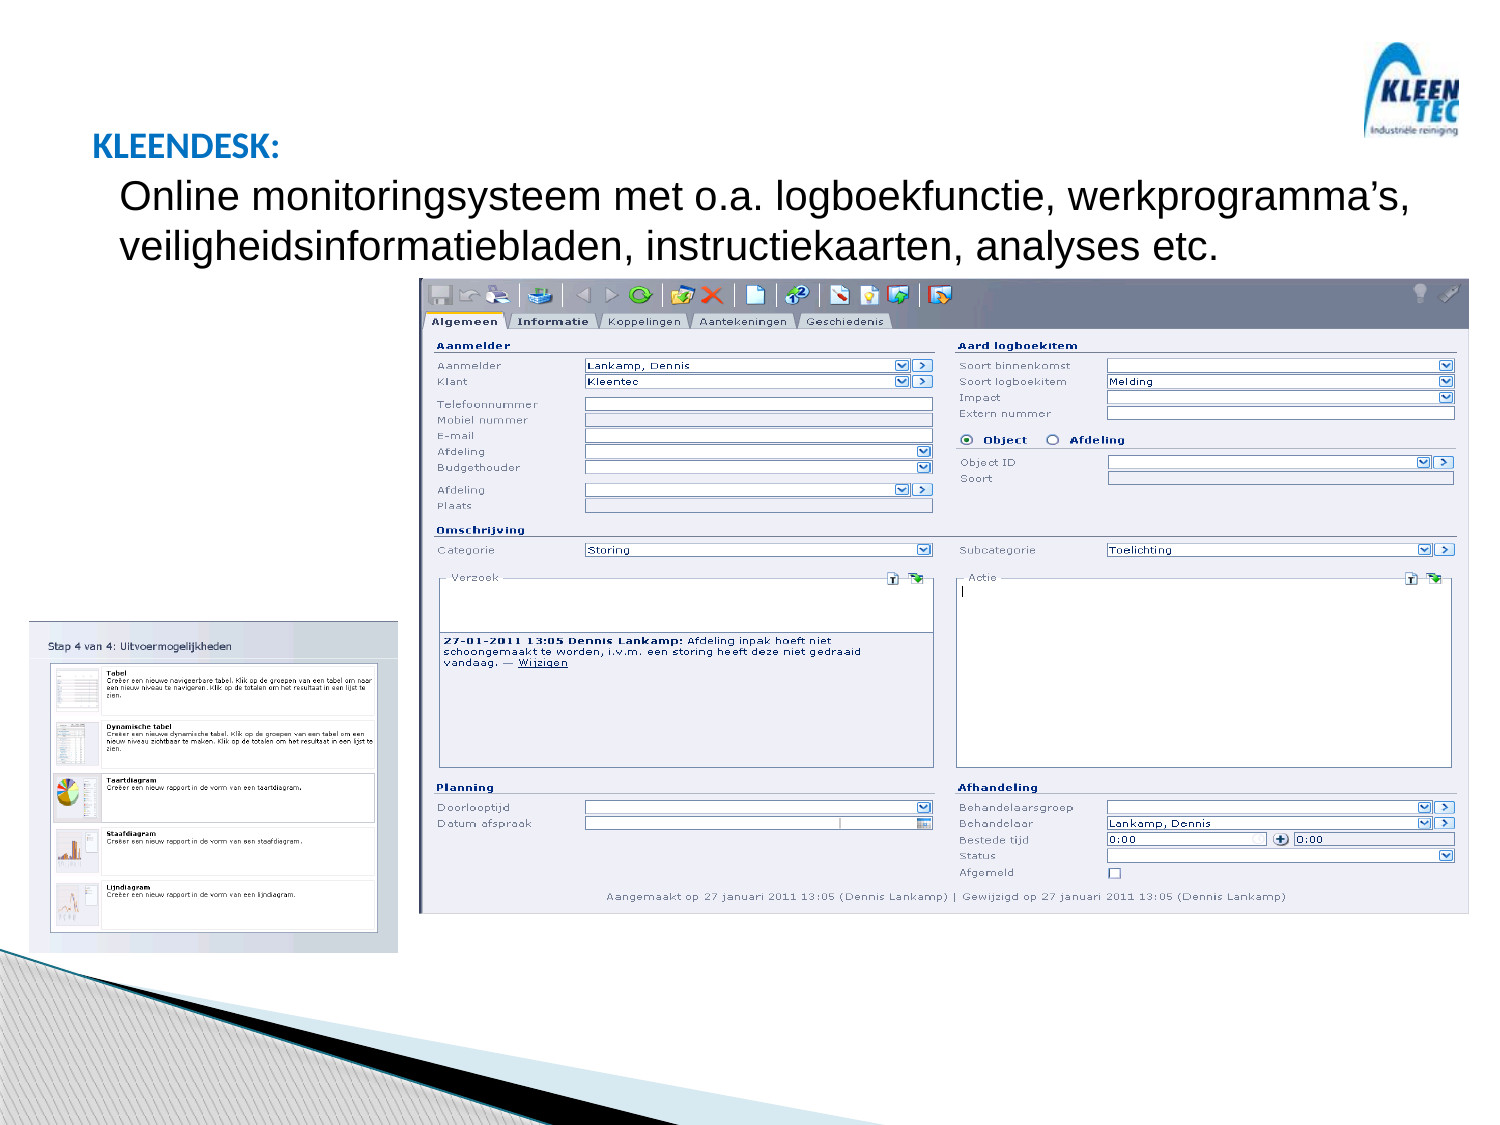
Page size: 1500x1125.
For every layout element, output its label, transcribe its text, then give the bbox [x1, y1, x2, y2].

text_box KLEENDESK: [77, 113, 296, 174]
picture [1363, 42, 1459, 138]
picture [29, 621, 398, 953]
text_box Online monitoringsysteem met o.a. logboekfunctie, werkprogramma’s, veiligheidsinformatiebladen, instructiekaarten, analyses etc. [104, 160, 1427, 326]
picture [418, 278, 1471, 914]
